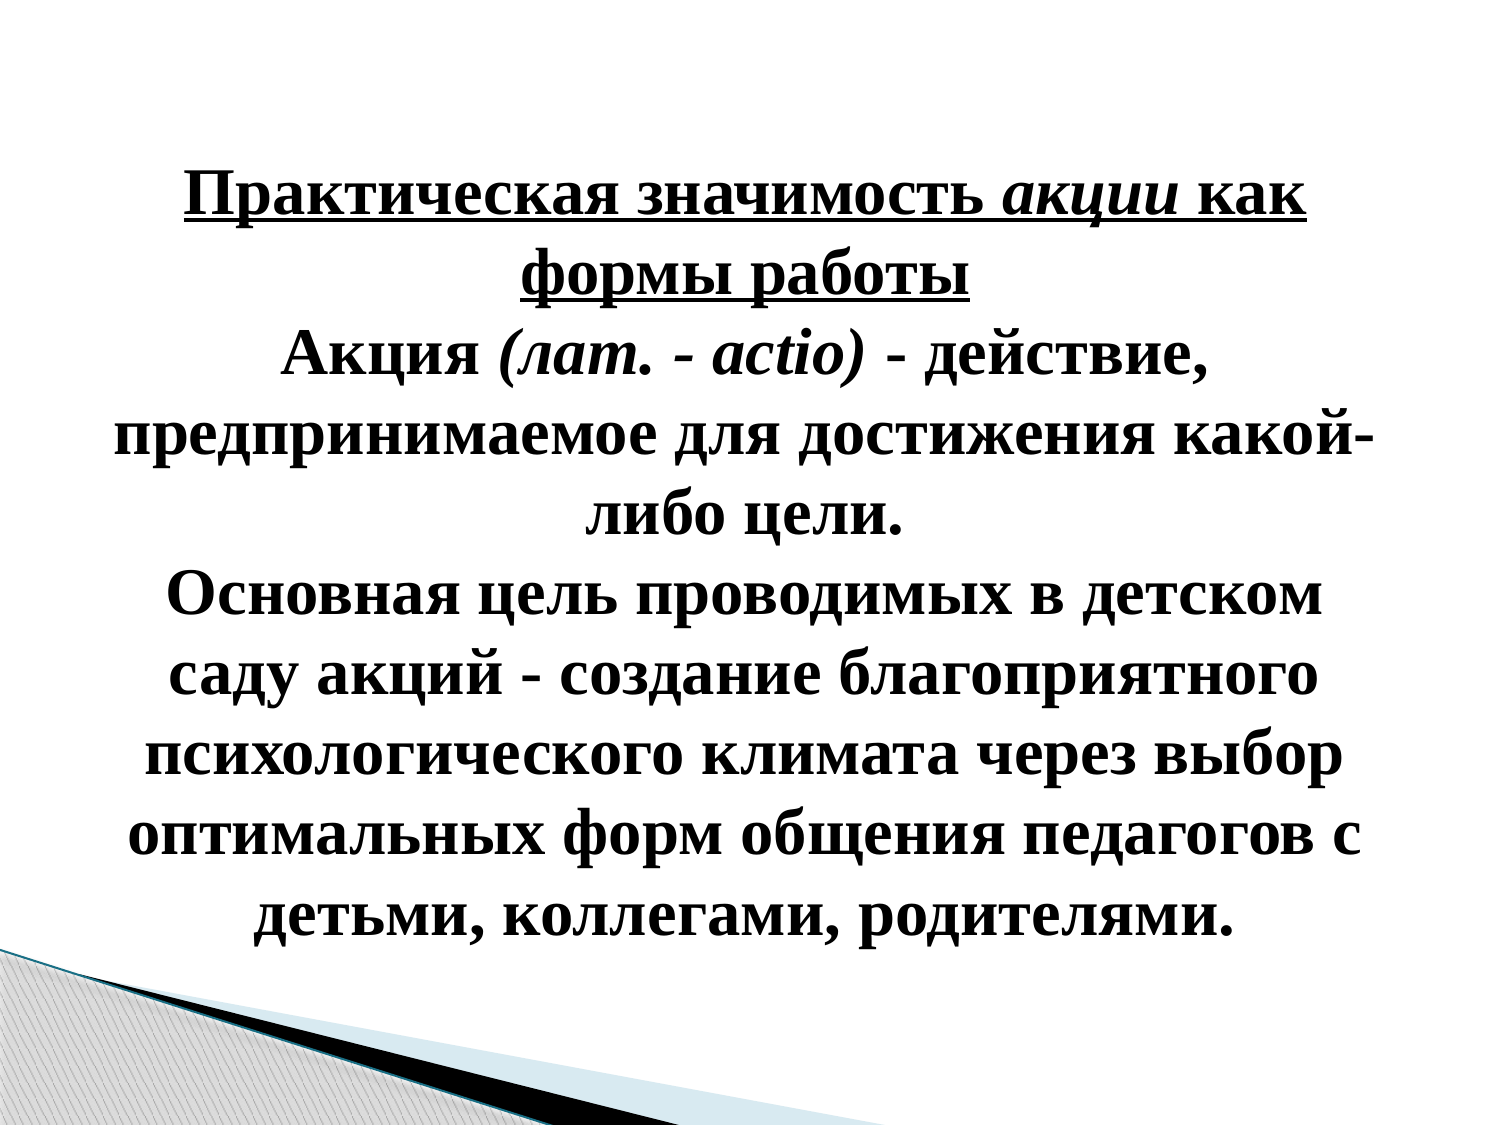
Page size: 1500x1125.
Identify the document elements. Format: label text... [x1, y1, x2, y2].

title Практическая значимость акции как формы работы Акция (лат. - actio) - действие, предпринимаемое для достижения какой-либо цели. Основная цель проводимых в детском саду акций - создание благоприятного психологического климата через выбор оптимальных форм общения педагогов с детьми, коллегами, родителями. [70, 93, 1421, 1083]
